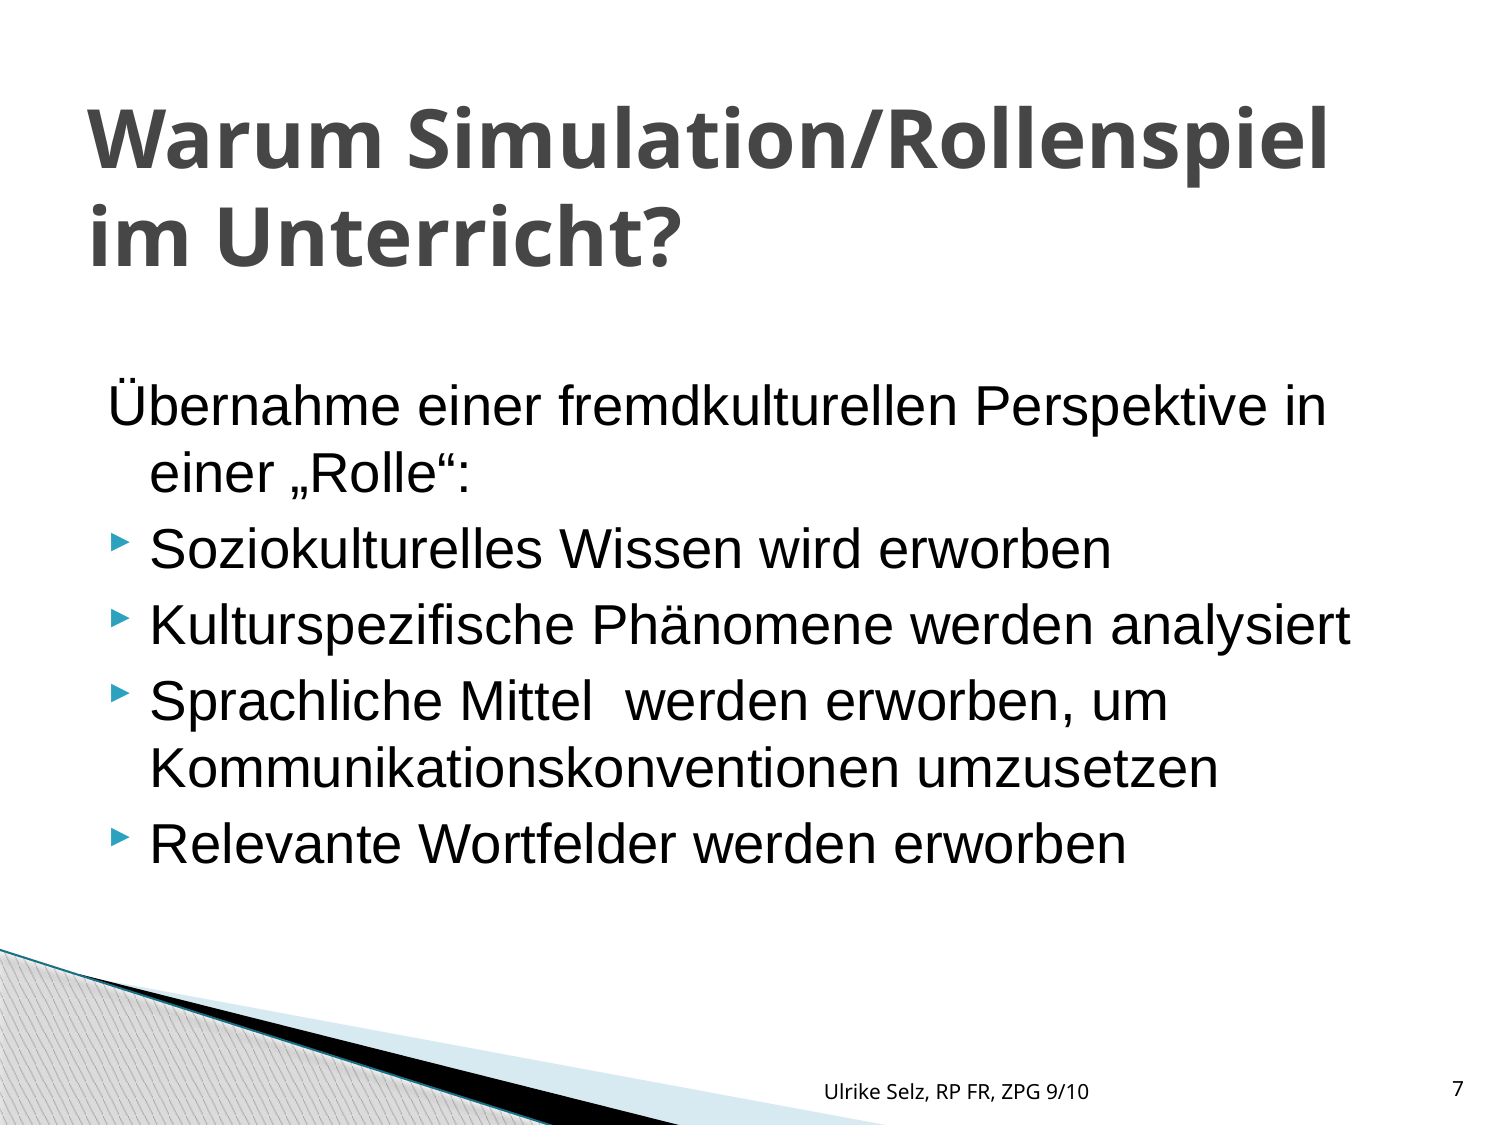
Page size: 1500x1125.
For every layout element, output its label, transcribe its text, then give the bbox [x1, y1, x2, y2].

footer Ulrike Selz, RP FR, ZPG 9/10 [718, 1051, 1105, 1112]
title Warum Simulation/Rollenspiel im Unterricht? [72, 78, 1423, 291]
slide_number 7 [1418, 1051, 1479, 1112]
list Übernahme einer fremdkulturellen Perspektive in einer „Rolle“: Soziokulturelles Wissen wird erworben Kulturspezifische Phänomene werden analysiert Sprachliche Mittel werden erworben, um Kommunikationskonventionen umzusetzen Relevante Wortfelder werden erworben [74, 361, 1426, 986]
